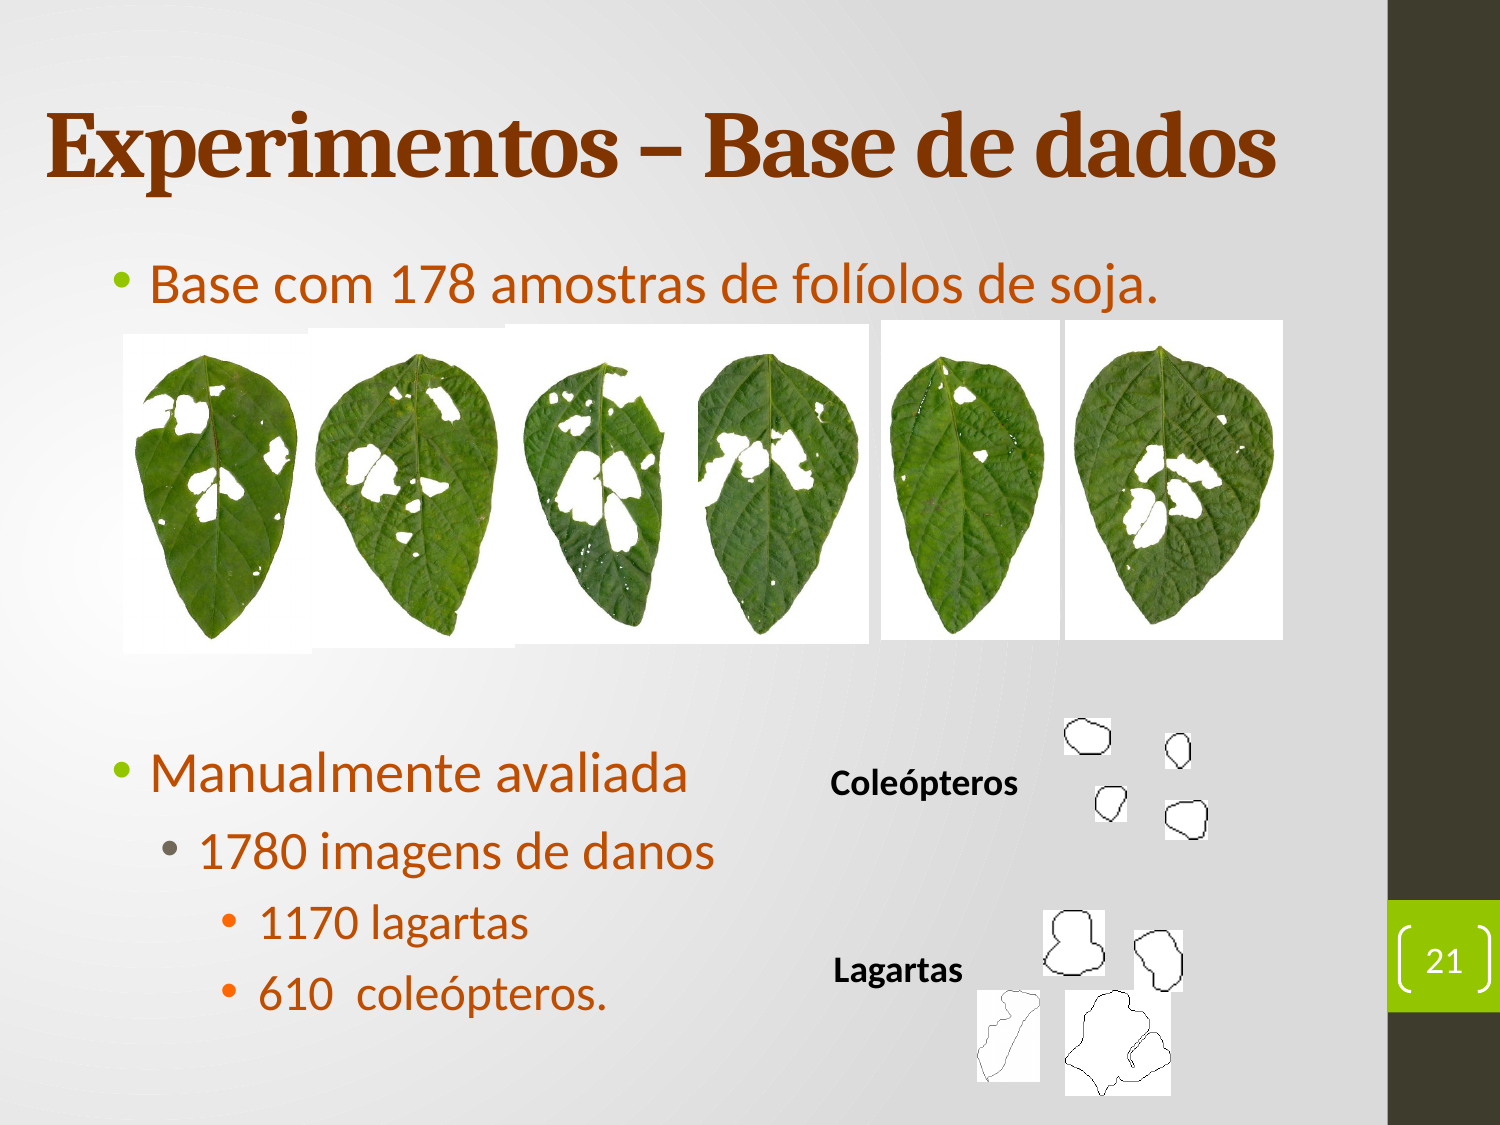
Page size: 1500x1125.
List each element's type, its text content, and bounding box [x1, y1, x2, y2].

picture [1094, 786, 1128, 822]
picture [1042, 909, 1105, 977]
picture [1064, 320, 1283, 641]
picture [977, 989, 1041, 1083]
text_box Coleópteros [815, 750, 1041, 811]
title Experimentos – Base de dados [29, 45, 1353, 233]
picture [1165, 799, 1209, 840]
picture [123, 324, 869, 654]
list Base com 178 amostras de folíolos de soja. Manualmente avaliada 1780 imagens de danos 1170 lagartas 610 coleópteros. [77, 237, 1328, 1082]
picture [880, 320, 1061, 641]
picture [1064, 929, 1184, 1097]
picture [1165, 733, 1192, 769]
text_box Lagartas [819, 937, 1044, 997]
picture [1063, 717, 1112, 755]
slide_number 21 [1397, 924, 1492, 994]
